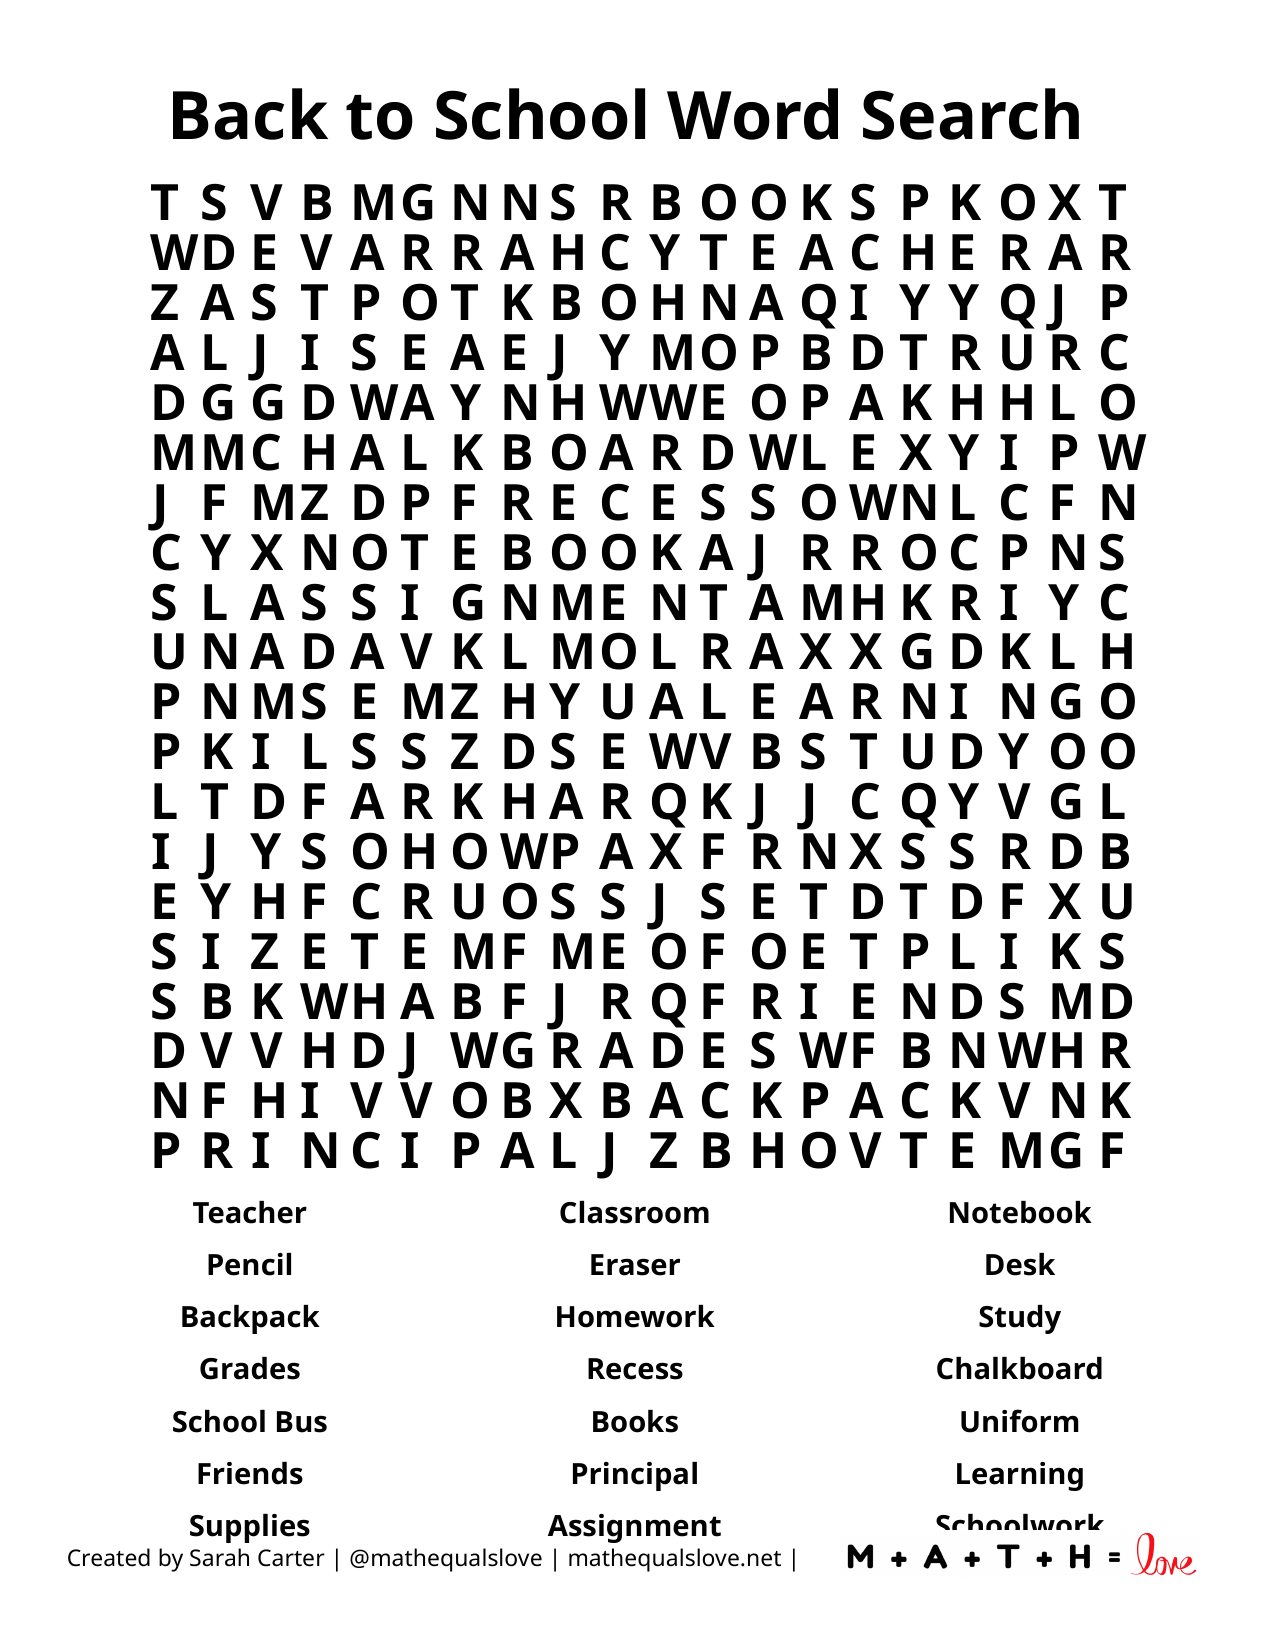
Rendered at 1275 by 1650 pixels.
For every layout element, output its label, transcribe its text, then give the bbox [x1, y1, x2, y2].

table_cell Grades [57, 1342, 442, 1395]
table_cell Principal [442, 1447, 827, 1499]
table_cell Supplies [57, 1499, 442, 1551]
table_cell Assignment [442, 1499, 827, 1537]
table_cell Schoolwork [827, 1499, 1212, 1551]
table_cell Recess [442, 1342, 827, 1395]
text_box Created by Sarah Carter | @mathequalslove | mathequalslove.net | [60, 1537, 1086, 1593]
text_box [135, 175, 1134, 1174]
table_cell Friends [57, 1447, 442, 1499]
table_cell Learning [827, 1447, 1212, 1499]
table_cell Chalkboard [827, 1342, 1212, 1395]
text_box Back to School Word Search [108, 65, 1162, 161]
table_header Classroom [442, 1186, 827, 1238]
table_cell School Bus [57, 1395, 442, 1447]
table_header Notebook [827, 1186, 1212, 1238]
table_cell Homework [442, 1290, 827, 1342]
table_cell Backpack [57, 1290, 442, 1342]
table_cell Books [442, 1395, 827, 1447]
table_header Teacher [57, 1186, 442, 1238]
table_cell Study [827, 1290, 1212, 1342]
table_cell Uniform [827, 1395, 1212, 1447]
picture [839, 1530, 1202, 1581]
table_cell Eraser [442, 1238, 827, 1290]
table_cell Desk [827, 1238, 1212, 1290]
table_cell Pencil [57, 1238, 442, 1290]
